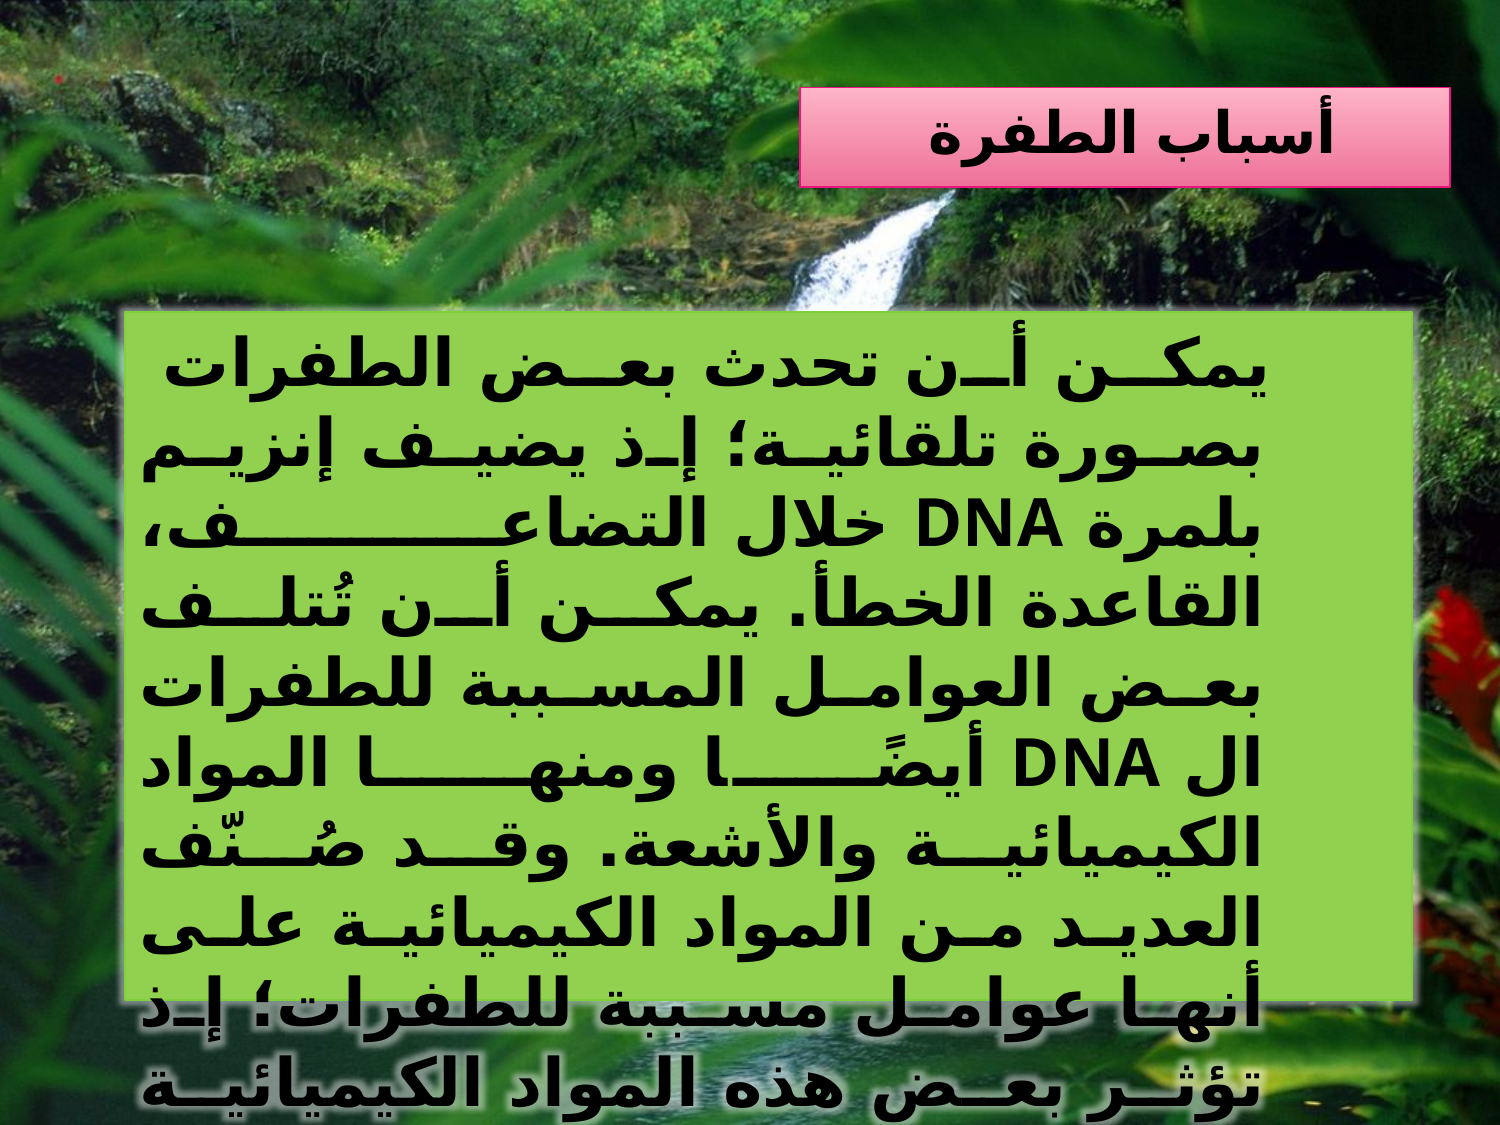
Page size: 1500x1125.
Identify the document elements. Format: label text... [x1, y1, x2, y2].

title أسباب الطفرة [799, 87, 1451, 188]
picture [0, 0, 1500, 1125]
text_box يمكن أن تحدث بعض الطفرات بصورة تلقائية؛ إذ يضيف إنزيم بلمرة DNA خلال التضاعف، القاعدة الخطأ. يمكن أن تُتلف بعض العوامل المسببة للطفرات ال DNA أيضًا ومنها المواد الكيميائية والأشعة. وقد صُنّف العديد من المواد الكيميائية على أنها عوامل مسببة للطفرات؛ إذ تؤثر بعض هذه المواد الكيميائية في DNA عن طريق تغيير التركيب الكيميائي للقواعد. [124, 311, 1413, 1001]
